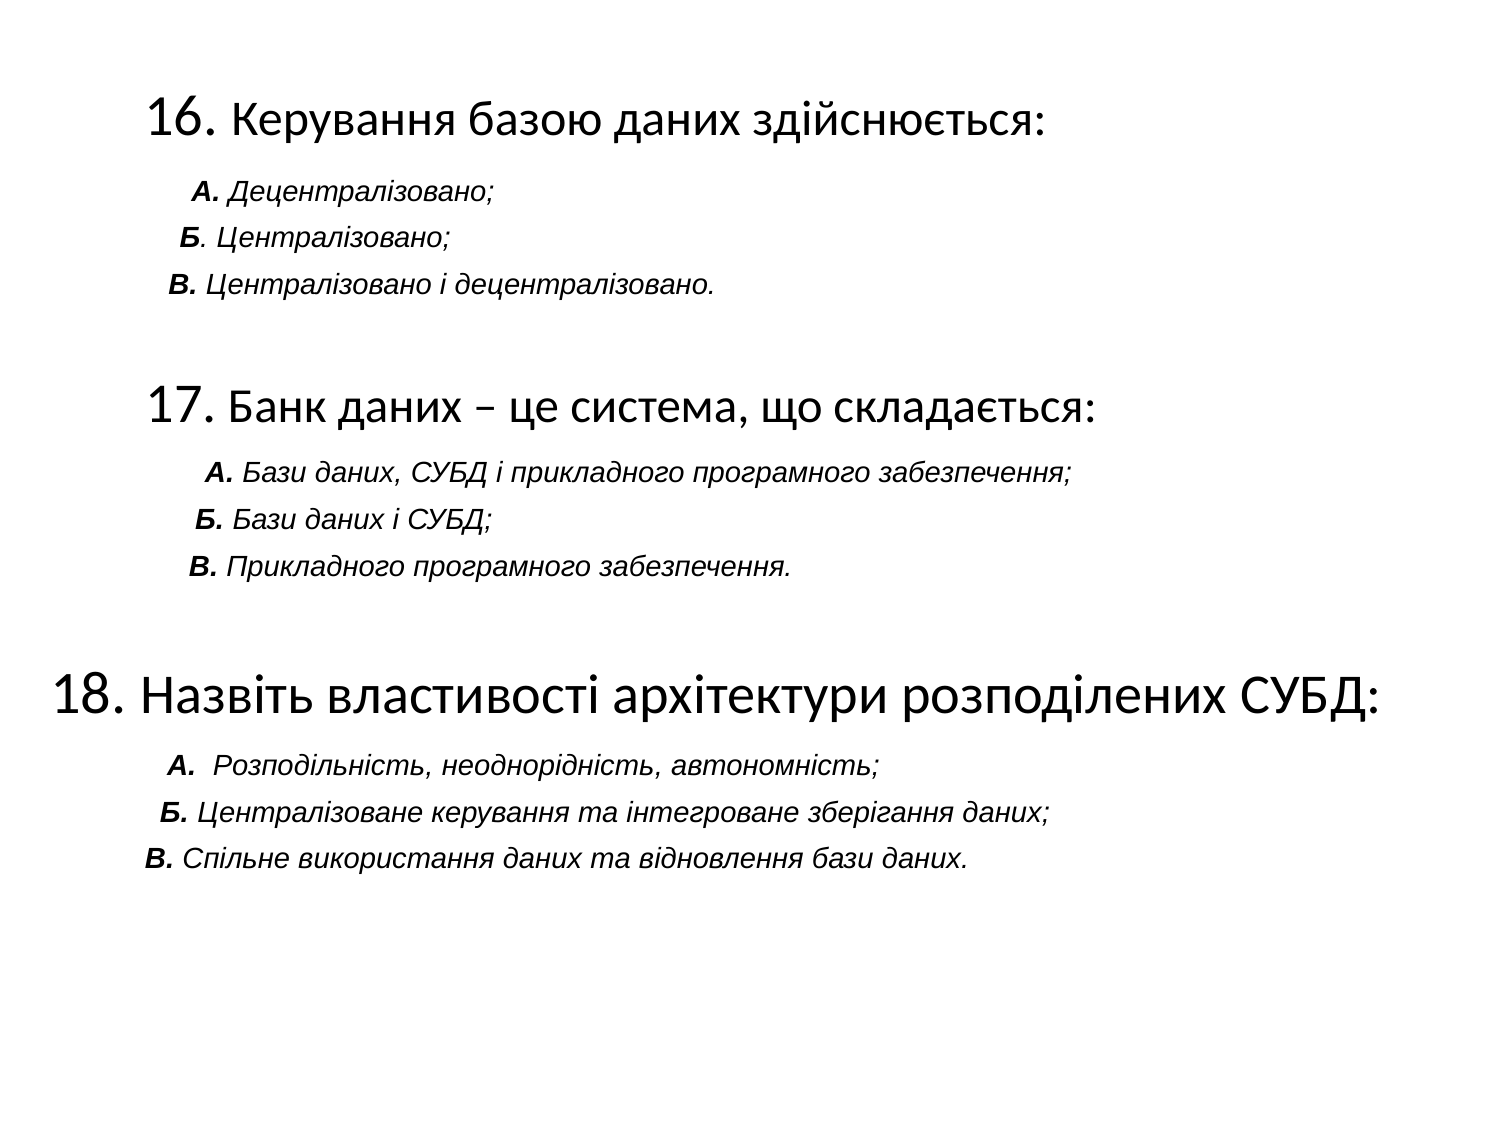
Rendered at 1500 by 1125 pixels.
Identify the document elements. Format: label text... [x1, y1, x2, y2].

text_box А. Бази даних, СУБД і прикладного програмного забезпечення; [190, 445, 1097, 496]
text_box Б. Централізовано; [164, 237, 467, 258]
text_box В. Прикладного програмного забезпечення. [157, 539, 817, 590]
text_box В. Спільне використання даних та відновлення бази даних. [105, 832, 1164, 883]
title 17. Банк даних – це система, що складається: [0, 358, 1297, 546]
text_box Б. Централізоване керування та інтегроване зберігання даних; [128, 817, 1187, 836]
text_box Б. Бази даних і СУБД; [163, 492, 798, 539]
text_box 16. Керування базою даних здійснюється: [0, 48, 1271, 237]
text_box В. Централізовано і децентралізовано. [153, 258, 732, 308]
text_box 18. Назвіть властивості архітектури розподілених СУБД: [0, 628, 1447, 817]
